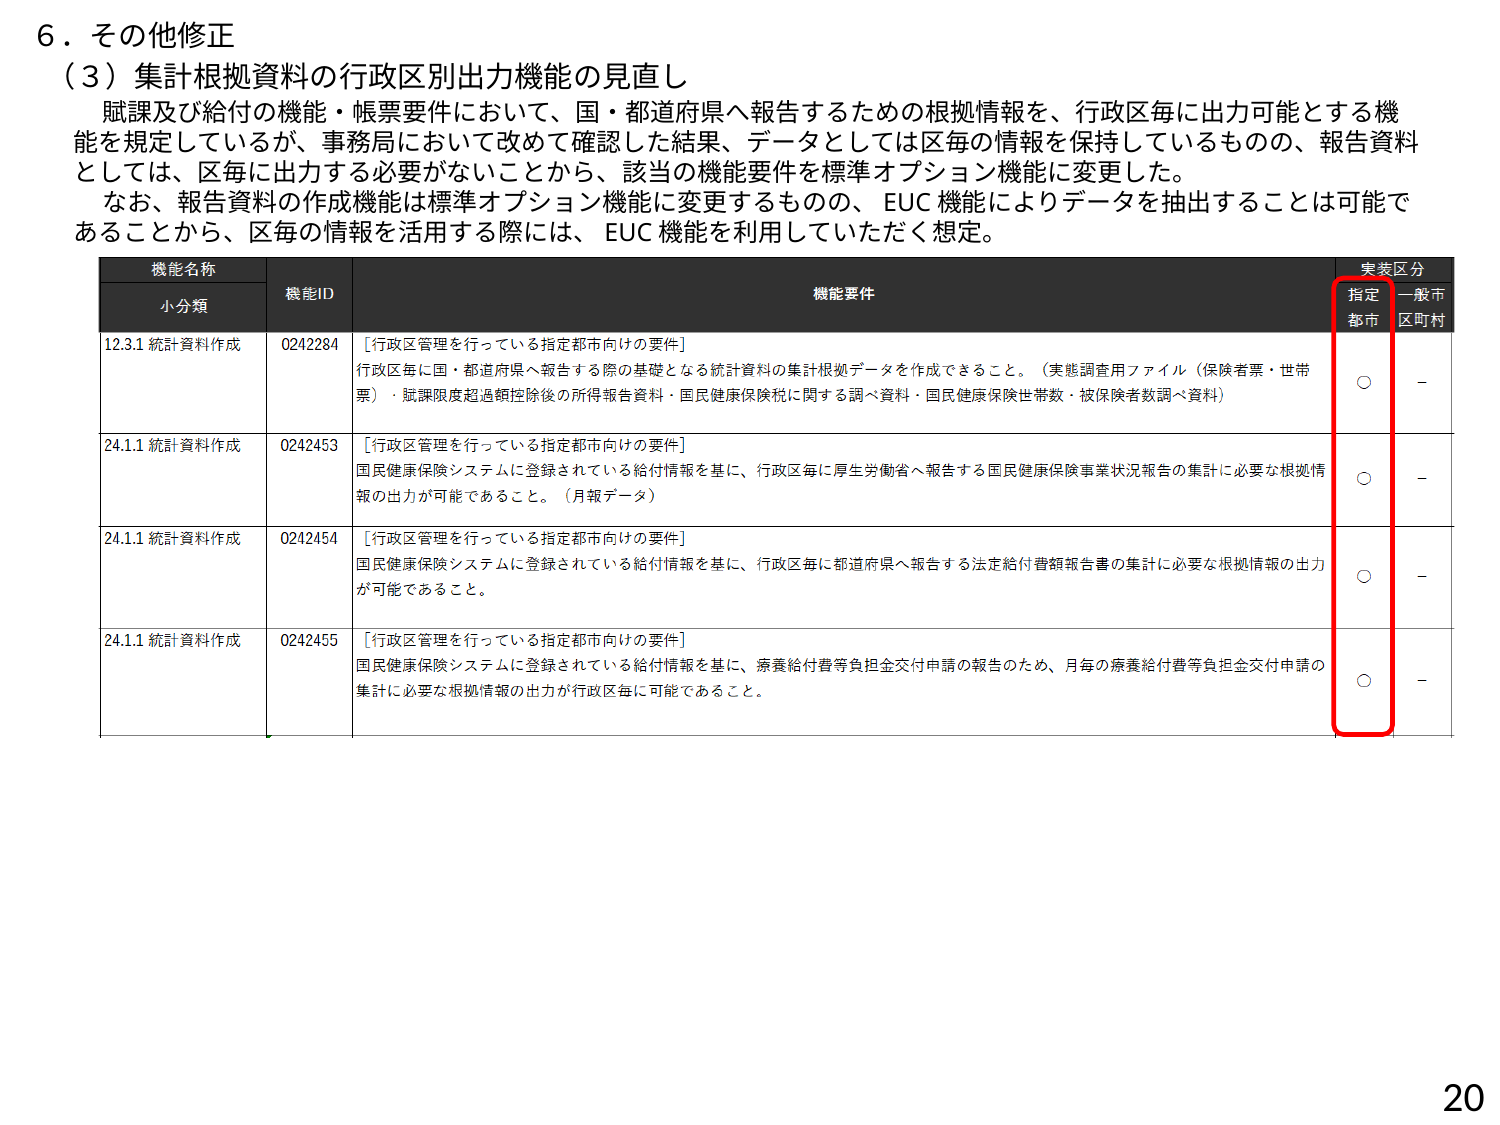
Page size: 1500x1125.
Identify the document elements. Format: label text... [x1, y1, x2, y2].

text_box ６．その他修正 [16, 2, 1440, 49]
slide_number 20 [1149, 1065, 1500, 1125]
text_box （３）集計根拠資料の行政区別出力機能の見直し [32, 51, 1456, 102]
picture [98, 255, 1455, 738]
text_box 賦課及び給付の機能・帳票要件において、国・都道府県へ報告するための根拠情報を、行政区毎に出力可能とする機能を規定しているが、事務局において改めて確認した結果、データとしては区毎の情報を保持しているものの、報告資料としては、区毎に出力する必要がないことから、該当の機能要件を標準オプション機能に変更した。 なお、報告資料の作成機能は標準オプション機能に変更するものの、EUC機能によりデータを抽出することは可能であることから、区毎の情報を活用する際には、EUC機能を利用していただく想定。 [14, 88, 1438, 254]
